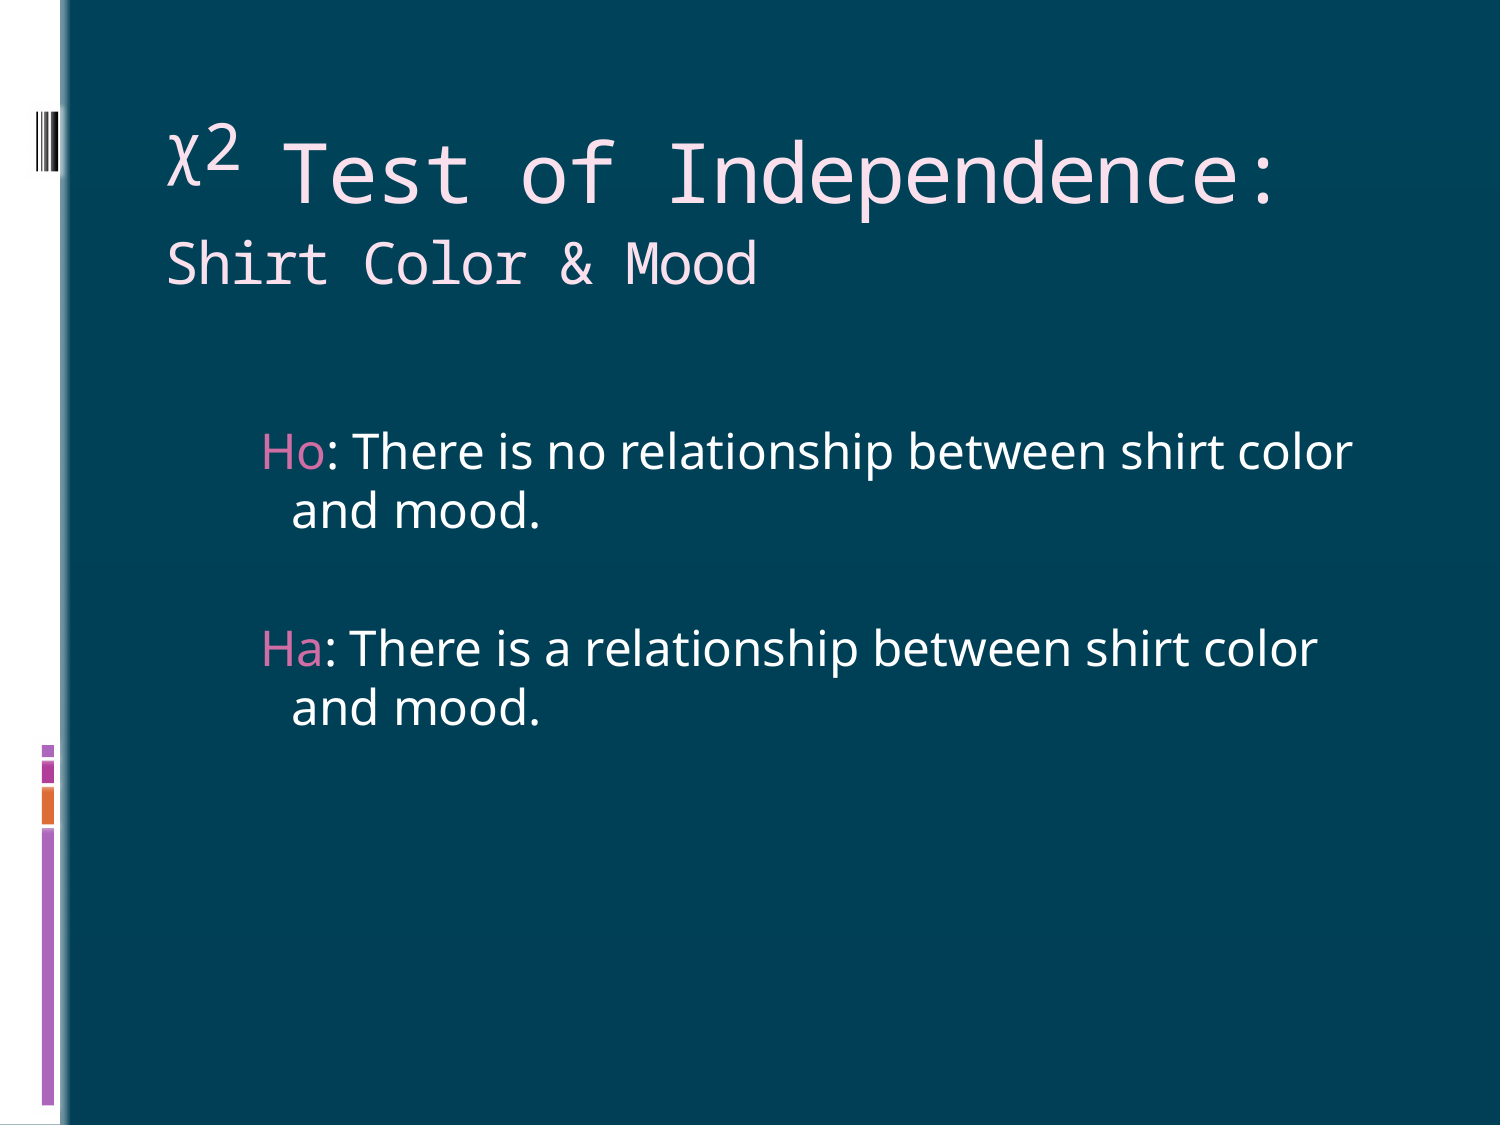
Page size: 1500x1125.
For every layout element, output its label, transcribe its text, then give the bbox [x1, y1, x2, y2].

picture [562, 242, 591, 284]
list Ho: There is no relationship between shirt color and mood. Ha: There is a relationship between shirt color and mood. [137, 412, 1413, 745]
picture [366, 242, 393, 284]
title χ2 Test of Independence: Shirt Color & Mood [150, 83, 1425, 234]
picture [464, 253, 491, 284]
picture [695, 253, 722, 284]
picture [728, 240, 754, 284]
picture [662, 253, 689, 284]
picture [170, 242, 194, 284]
picture [300, 245, 326, 284]
picture [202, 240, 227, 283]
picture [267, 253, 295, 283]
picture [628, 243, 657, 283]
picture [399, 253, 426, 284]
picture [497, 253, 525, 283]
picture [433, 240, 459, 283]
picture [235, 253, 261, 283]
